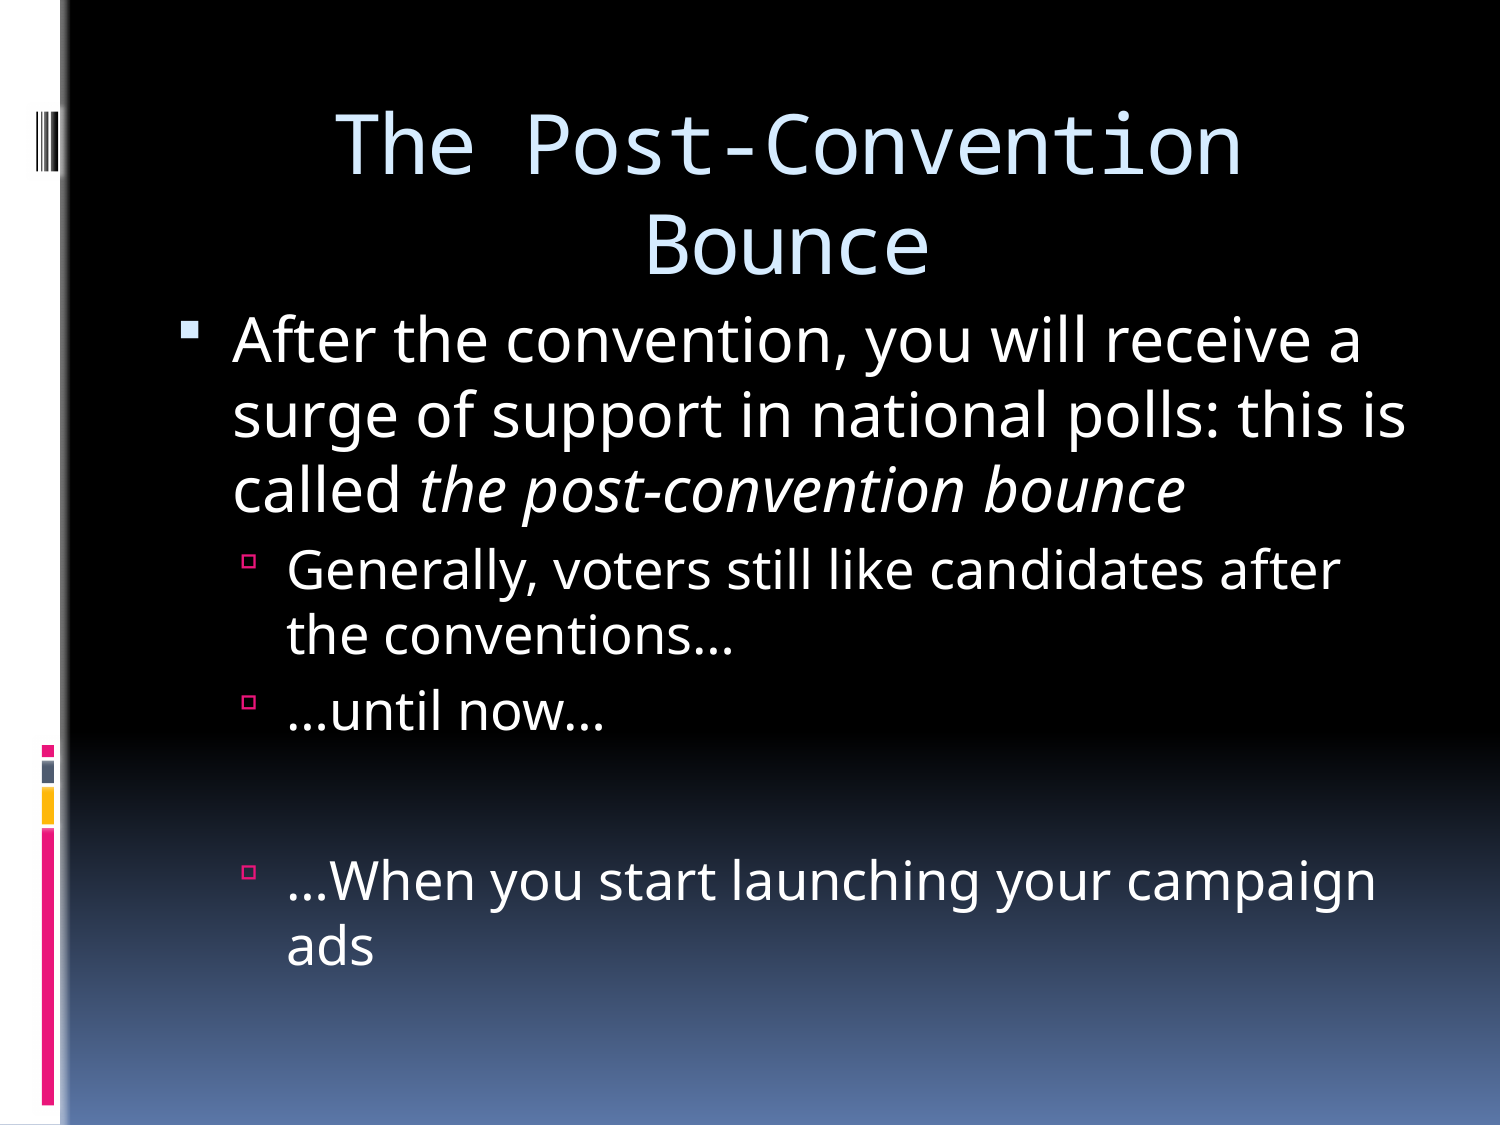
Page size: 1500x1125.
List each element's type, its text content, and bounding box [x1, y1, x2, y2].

title The Post-Convention Bounce [150, 83, 1425, 234]
list After the convention, you will receive a surge of support in national polls: this is called the post-convention bounce Generally, voters still like candidates after the conventions… …until now… …When you start launching your campaign ads [150, 292, 1425, 1043]
